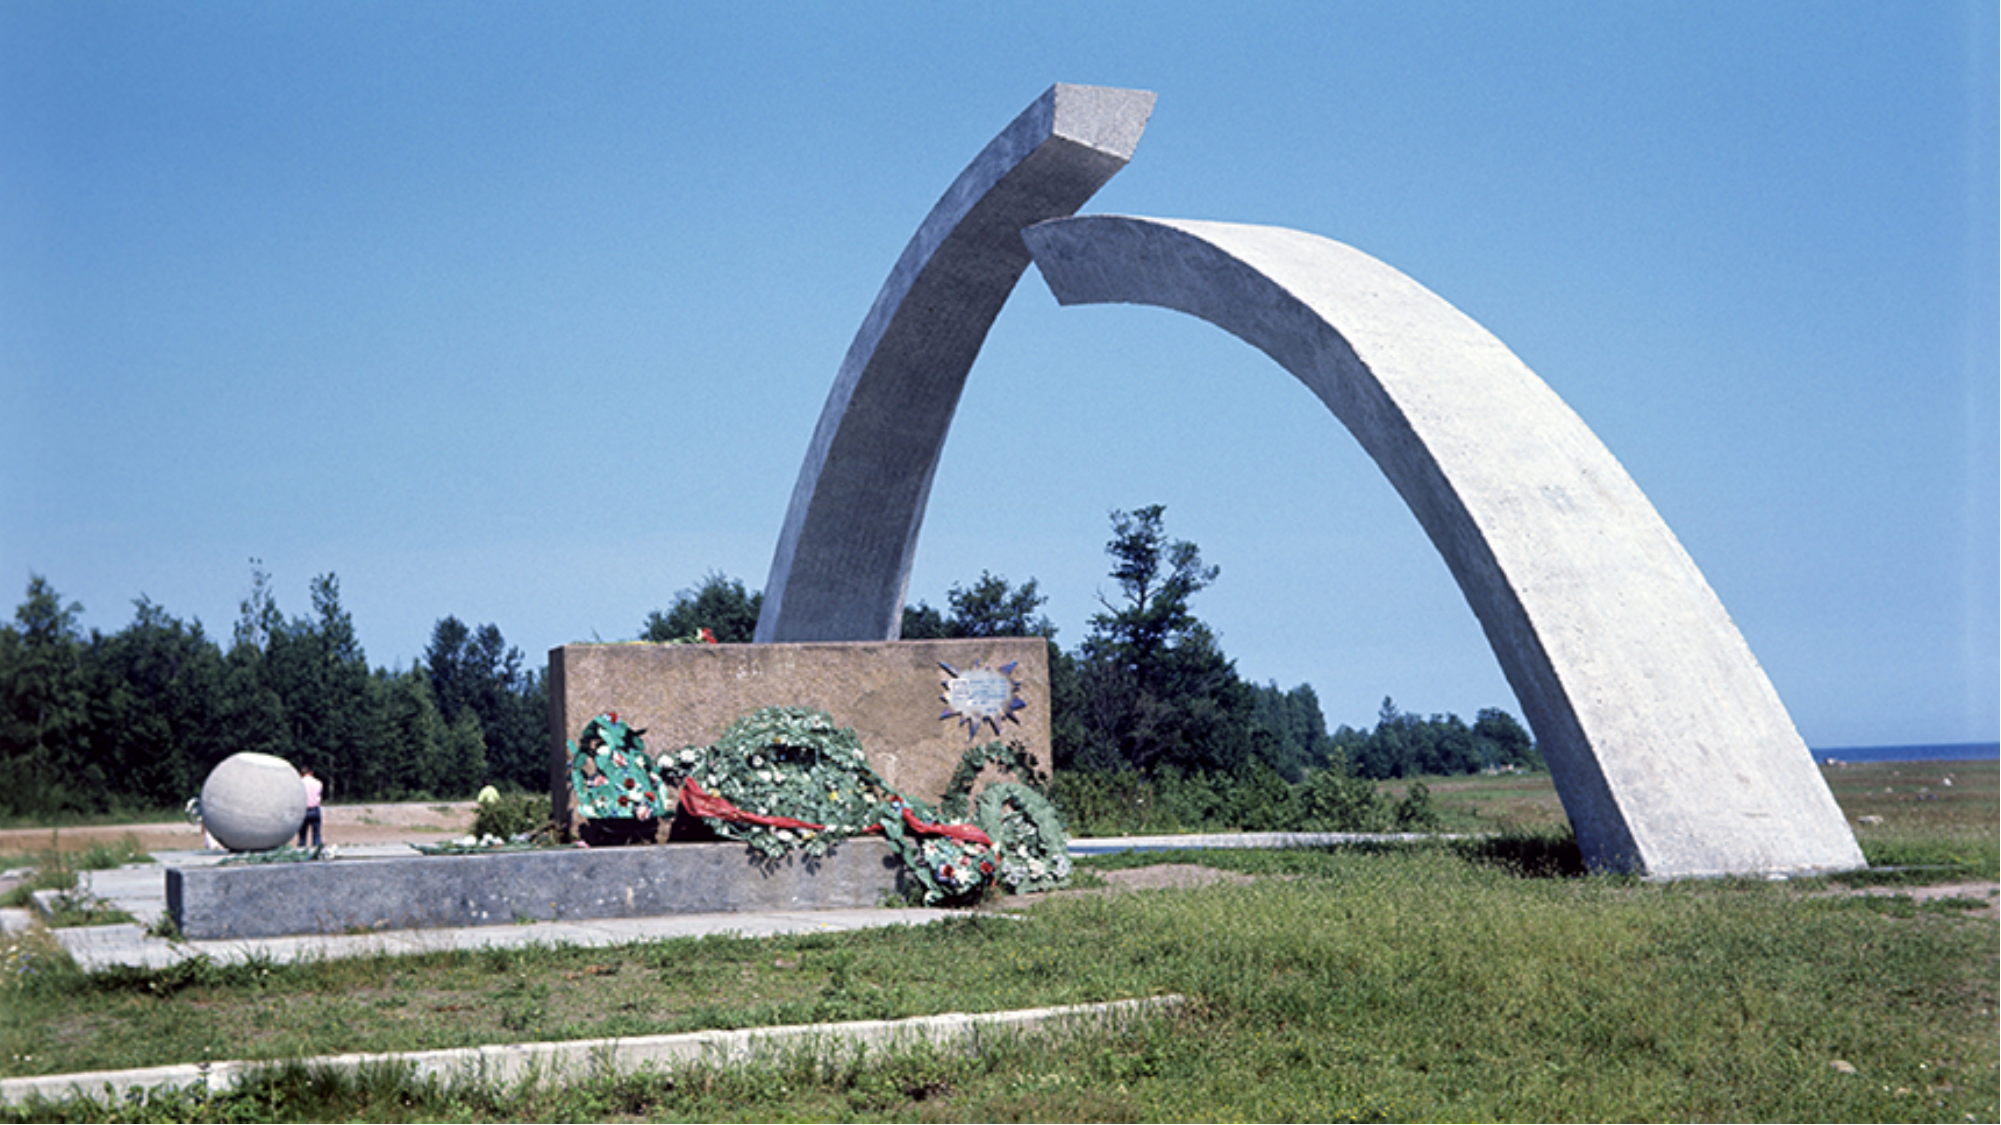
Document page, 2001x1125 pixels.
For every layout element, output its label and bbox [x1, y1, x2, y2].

list [0, 0, 2000, 1124]
